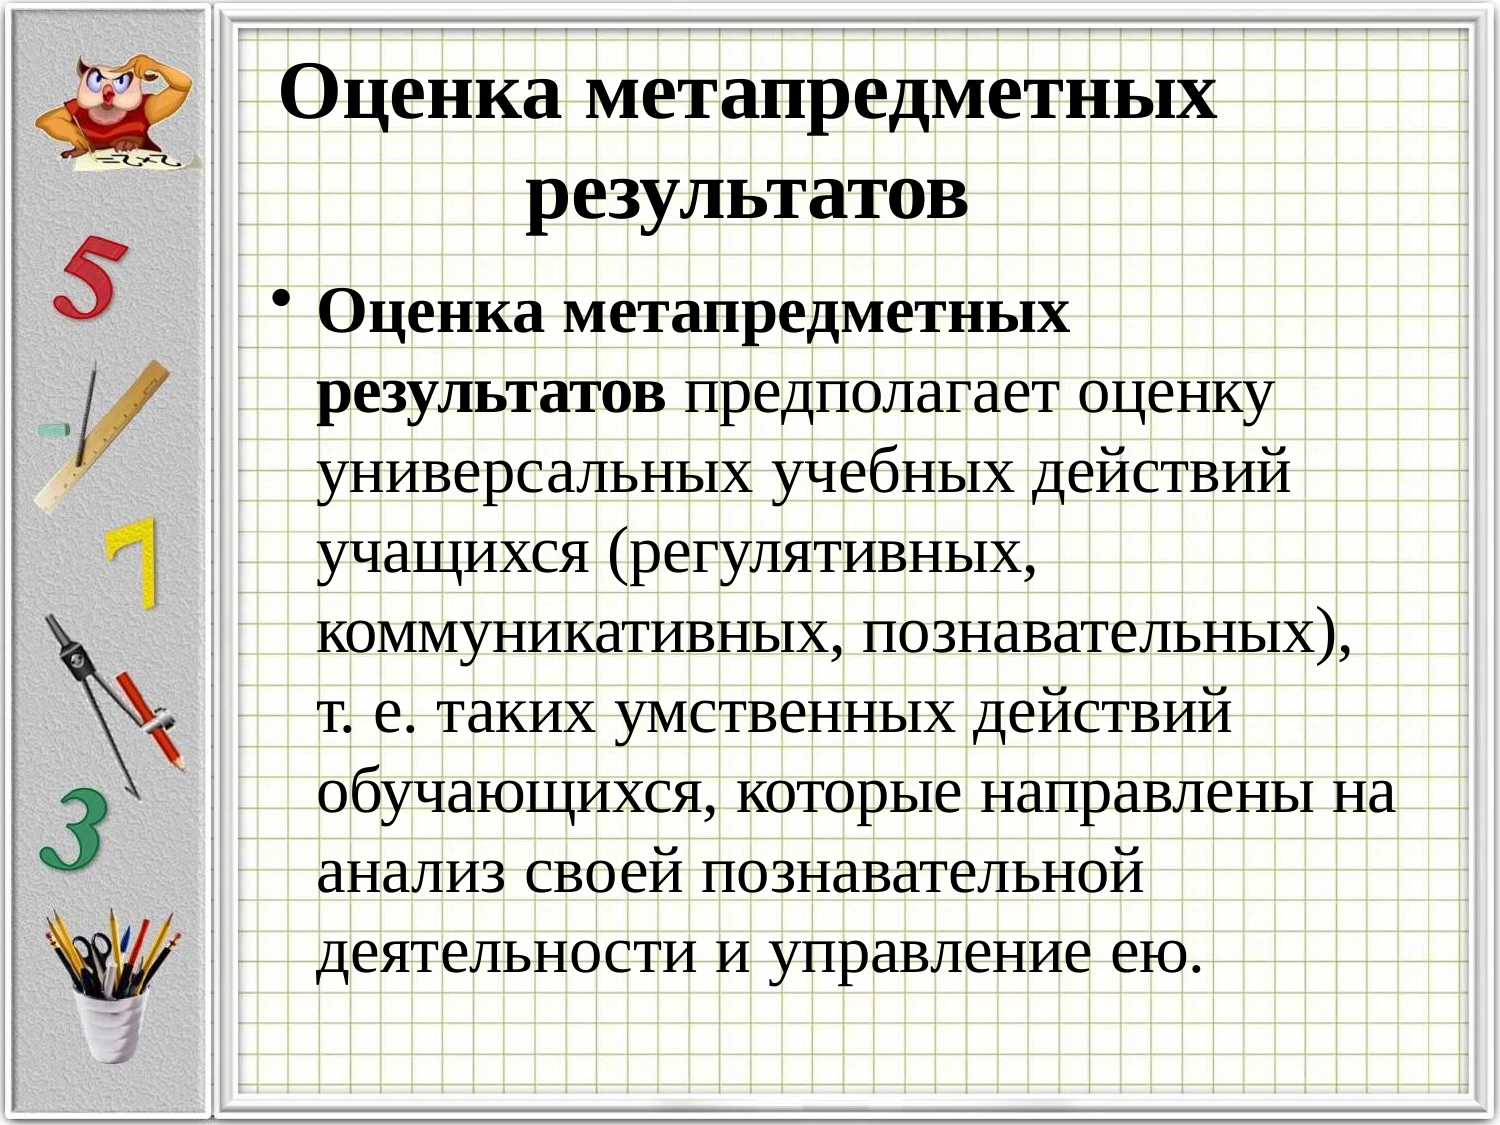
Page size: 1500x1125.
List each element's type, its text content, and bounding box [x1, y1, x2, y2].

list Оценка метапредметных результатов предполагает оценку универсальных учебных действий учащихся (регулятивных, коммуникативных, познавательных), т. е. таких умственных действий обучающихся, которые направлены на анализ своей познавательной деятельности и управление ею. [221, 263, 1406, 986]
picture [0, 0, 1500, 1125]
title Оценка метапредметных результатов [114, 33, 1386, 236]
